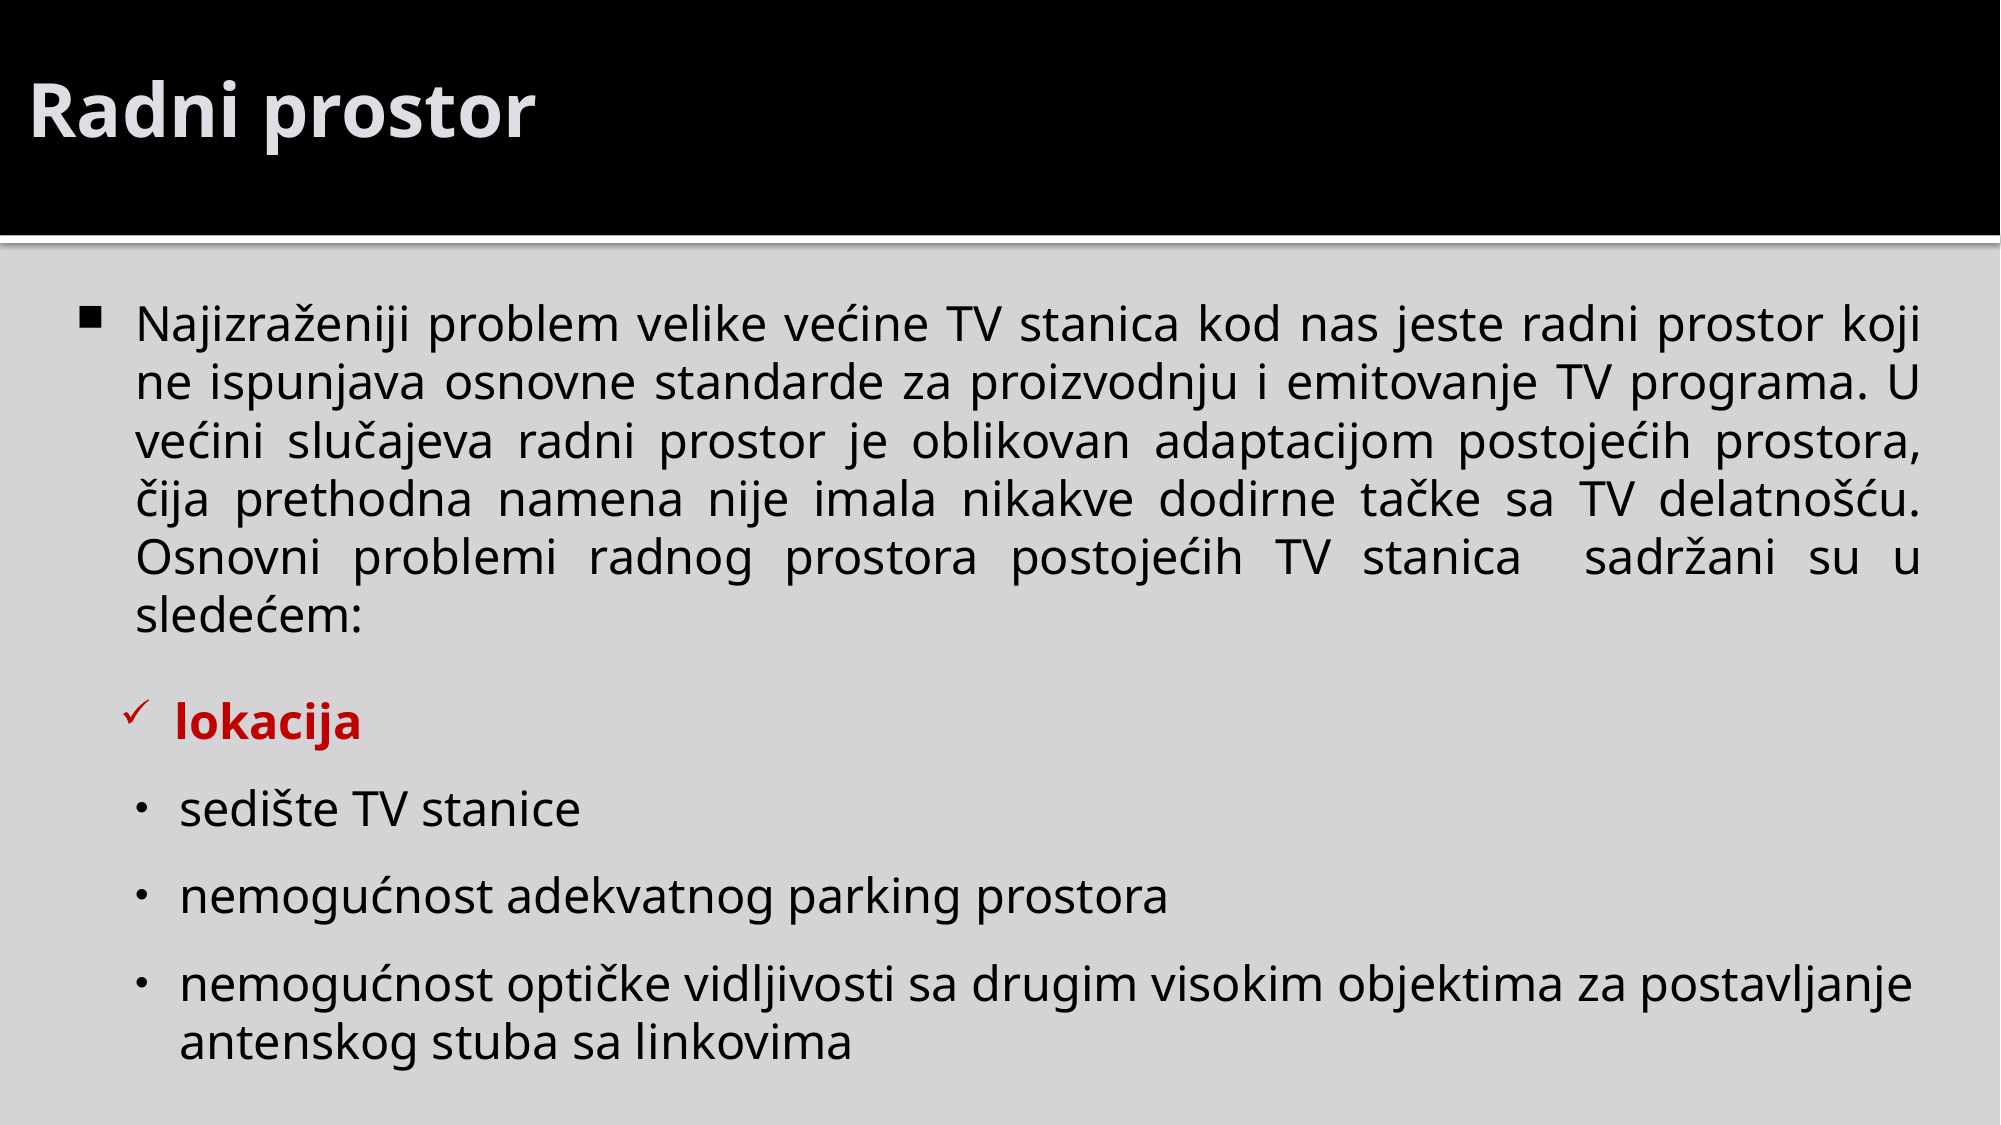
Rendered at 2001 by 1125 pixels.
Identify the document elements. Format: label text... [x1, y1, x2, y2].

text_box Radni prostor [12, 62, 1663, 200]
list Najizraženiji problem velike većine TV stanica kod nas jeste radni prostor koji ne ispunjava osnovne standarde za proizvodnju i emitovanje TV programa. U većini slučajeva radni prostor je oblikovan adaptacijom postojećih prostora, čija prethodna namena nije imala nikakve dodirne tačke sa TV delatnošću. Osnovni problemi radnog prostora postojećih TV stanica sadržani su u sledećem: lokacija sedište TV stanice nemogućnost adekvatnog parking prostora nemogućnost optičke vidljivosti sa drugim visokim objektima za postavljanje antenskog stuba sa linkovima [12, 237, 1938, 1125]
